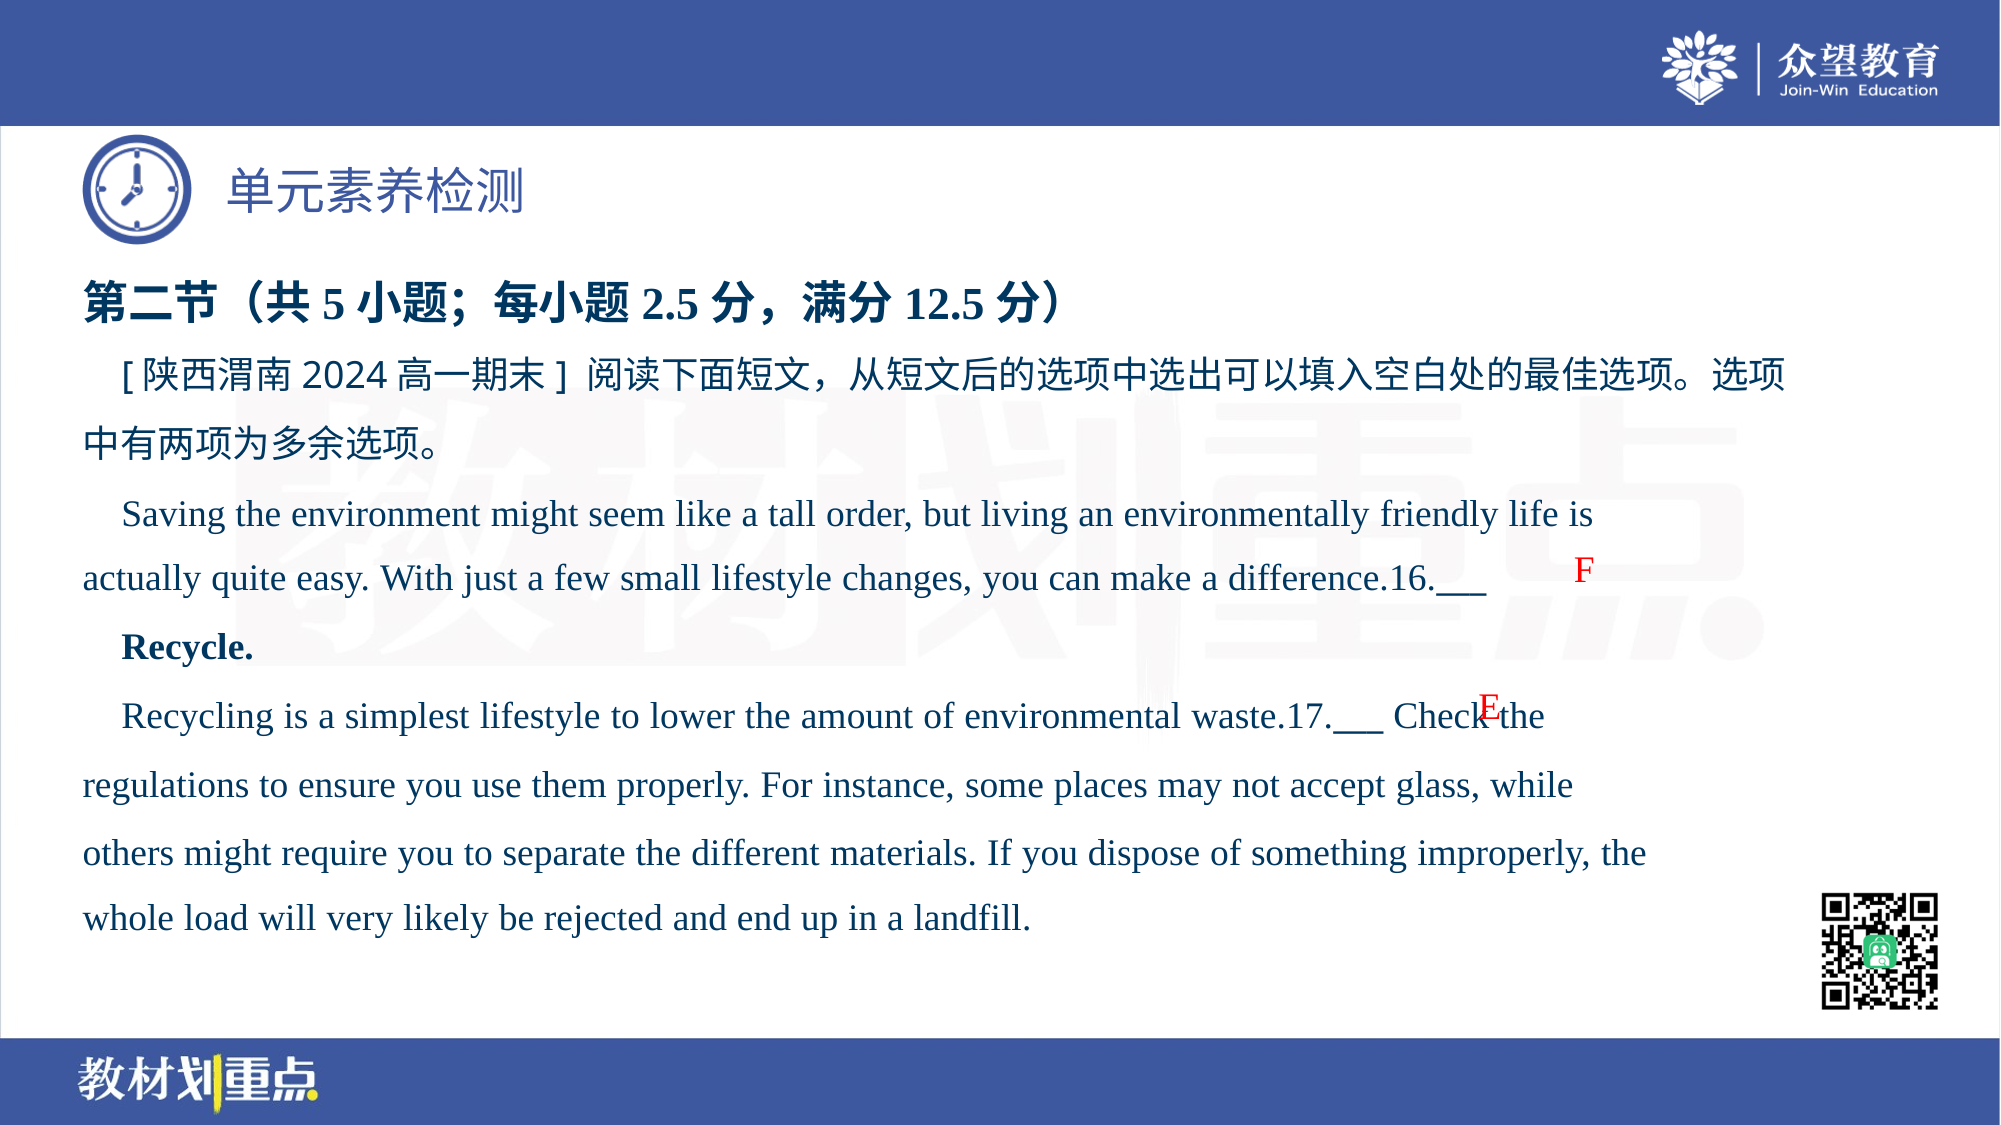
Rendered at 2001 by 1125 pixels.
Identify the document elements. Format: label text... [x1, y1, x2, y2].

text_box [陕西渭南2024高一期末] 阅读下面短文，从短文后的选项中选出可以填入空白处的最佳选项。选项 中有两项为多余选项。 Saving the environment might seem like a tall order, but living an environmentally friendly life is actually quite easy. With just a few small lifestyle changes, you can make a difference.16.___ [82, 327, 1817, 592]
text_box E [1464, 662, 1515, 721]
text_box F [1560, 525, 1609, 584]
picture [0, 0, 2000, 1125]
text_box 第二节（共5小题；每小题2.5分，满分12.5分） [82, 247, 1817, 327]
text_box Recycle. Recycling is a simplest lifestyle to lower the amount of environmental waste.17.___ Check the regulations to ensure you use them properly. For instance, some places may not accept glass, while others might require you to separate the different materials. If you dispose of something improperly, the whole load will very likely be rejected and end up in a landfill. [82, 598, 1817, 931]
